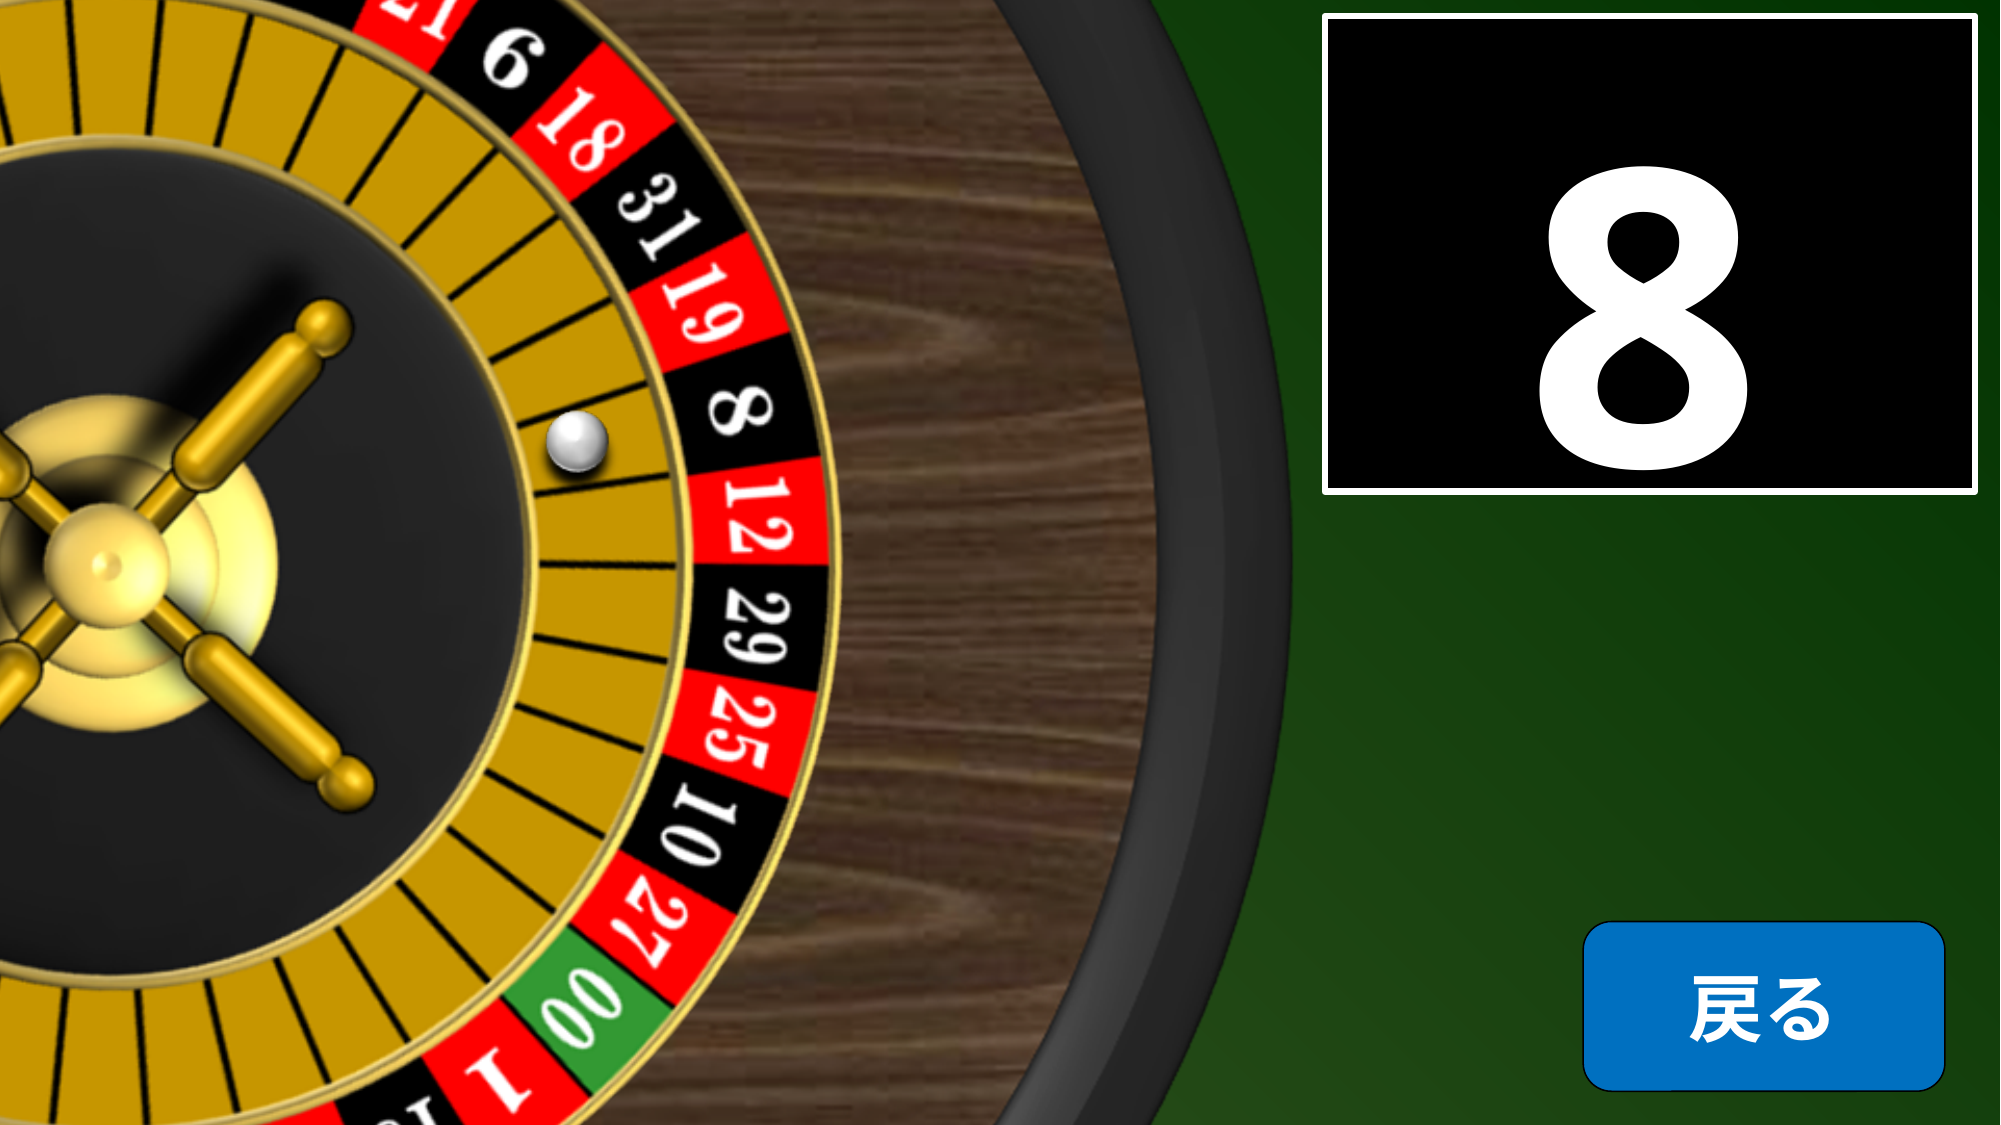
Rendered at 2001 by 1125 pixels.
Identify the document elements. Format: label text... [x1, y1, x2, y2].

text_box [1324, 16, 1975, 492]
picture [0, 0, 1297, 1125]
text_box 戻る [1583, 921, 1945, 1092]
text_box 8 [1510, 44, 1778, 558]
